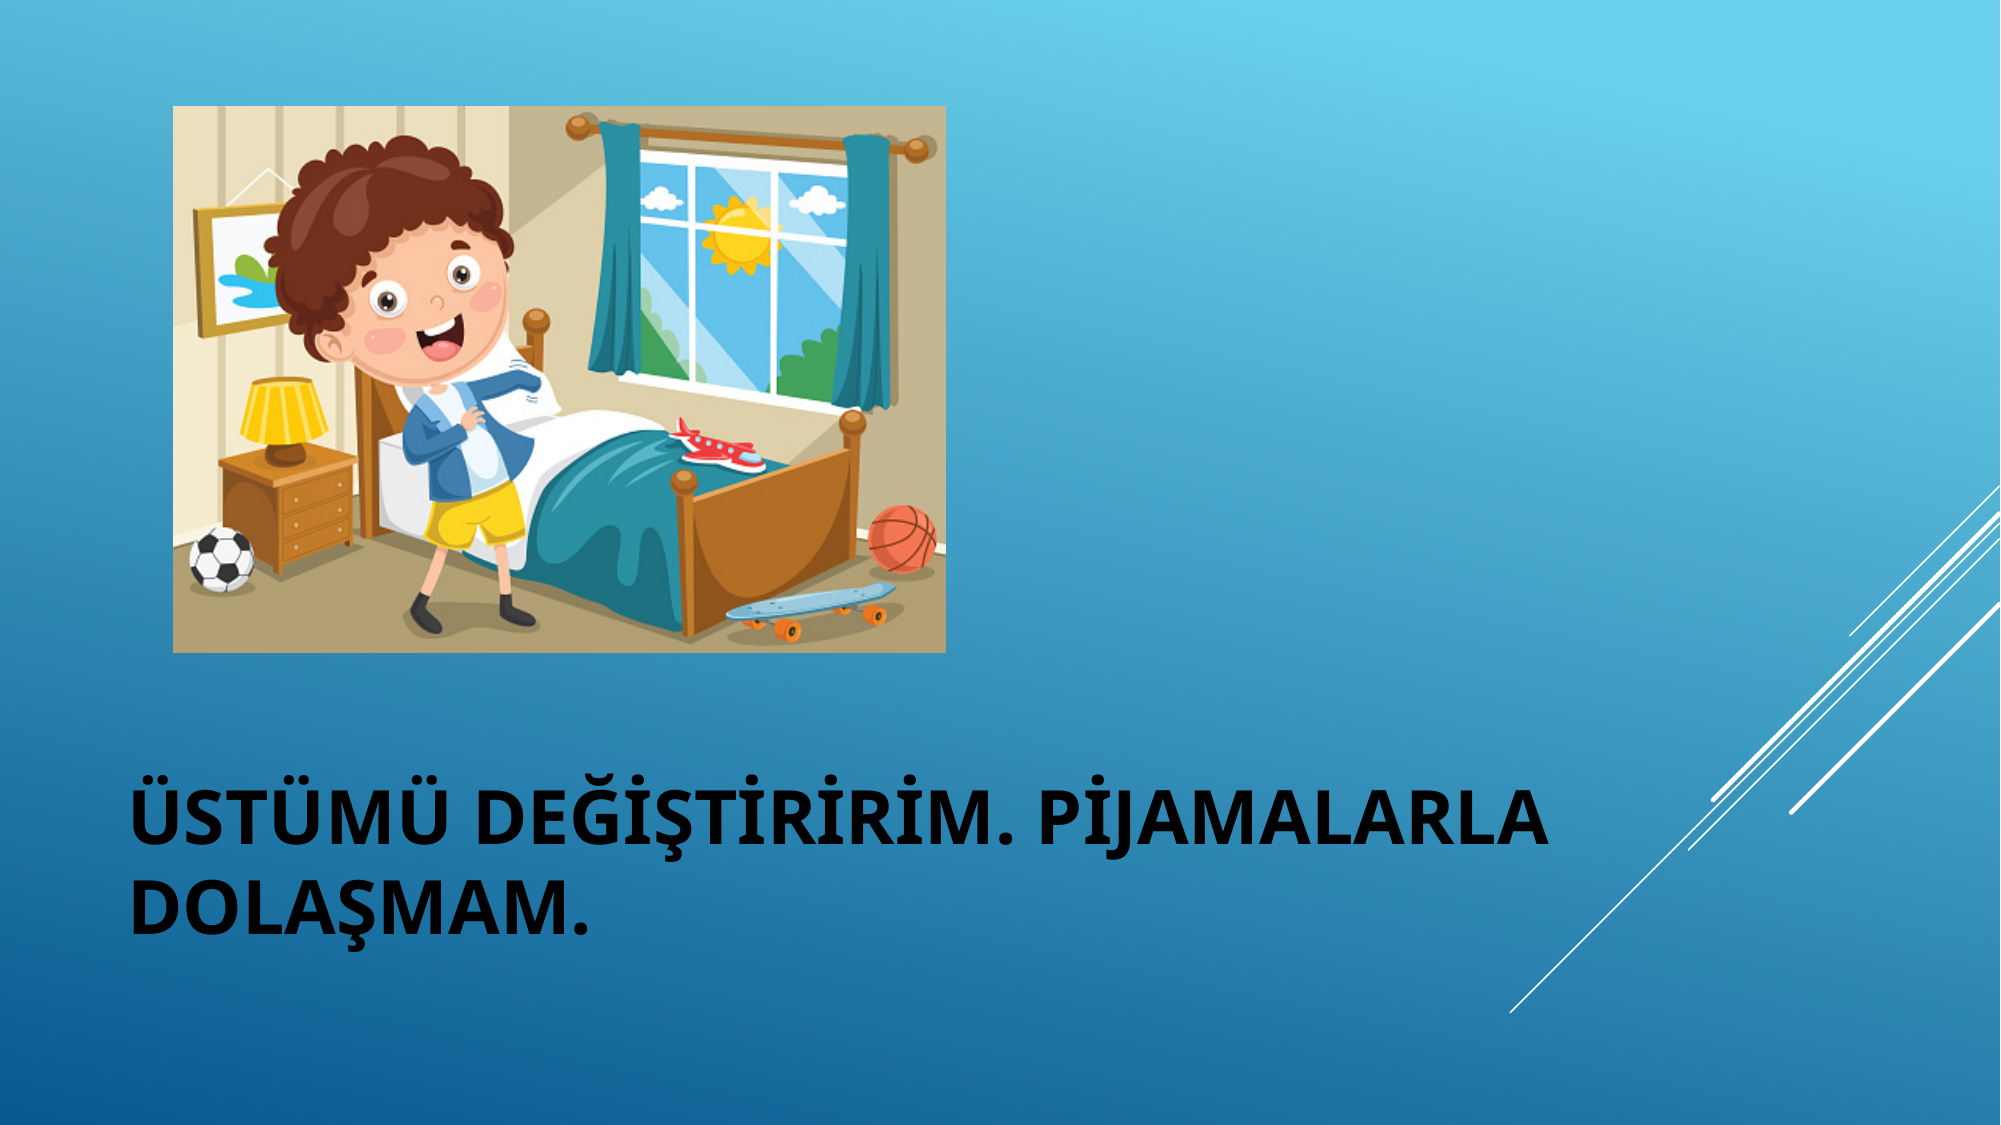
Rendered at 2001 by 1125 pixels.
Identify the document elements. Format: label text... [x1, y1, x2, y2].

picture [172, 106, 946, 653]
title ÜSTÜMÜ DEĞİŞTİRİRİM. Pijamalarla dolaşmam. [112, 736, 1896, 984]
